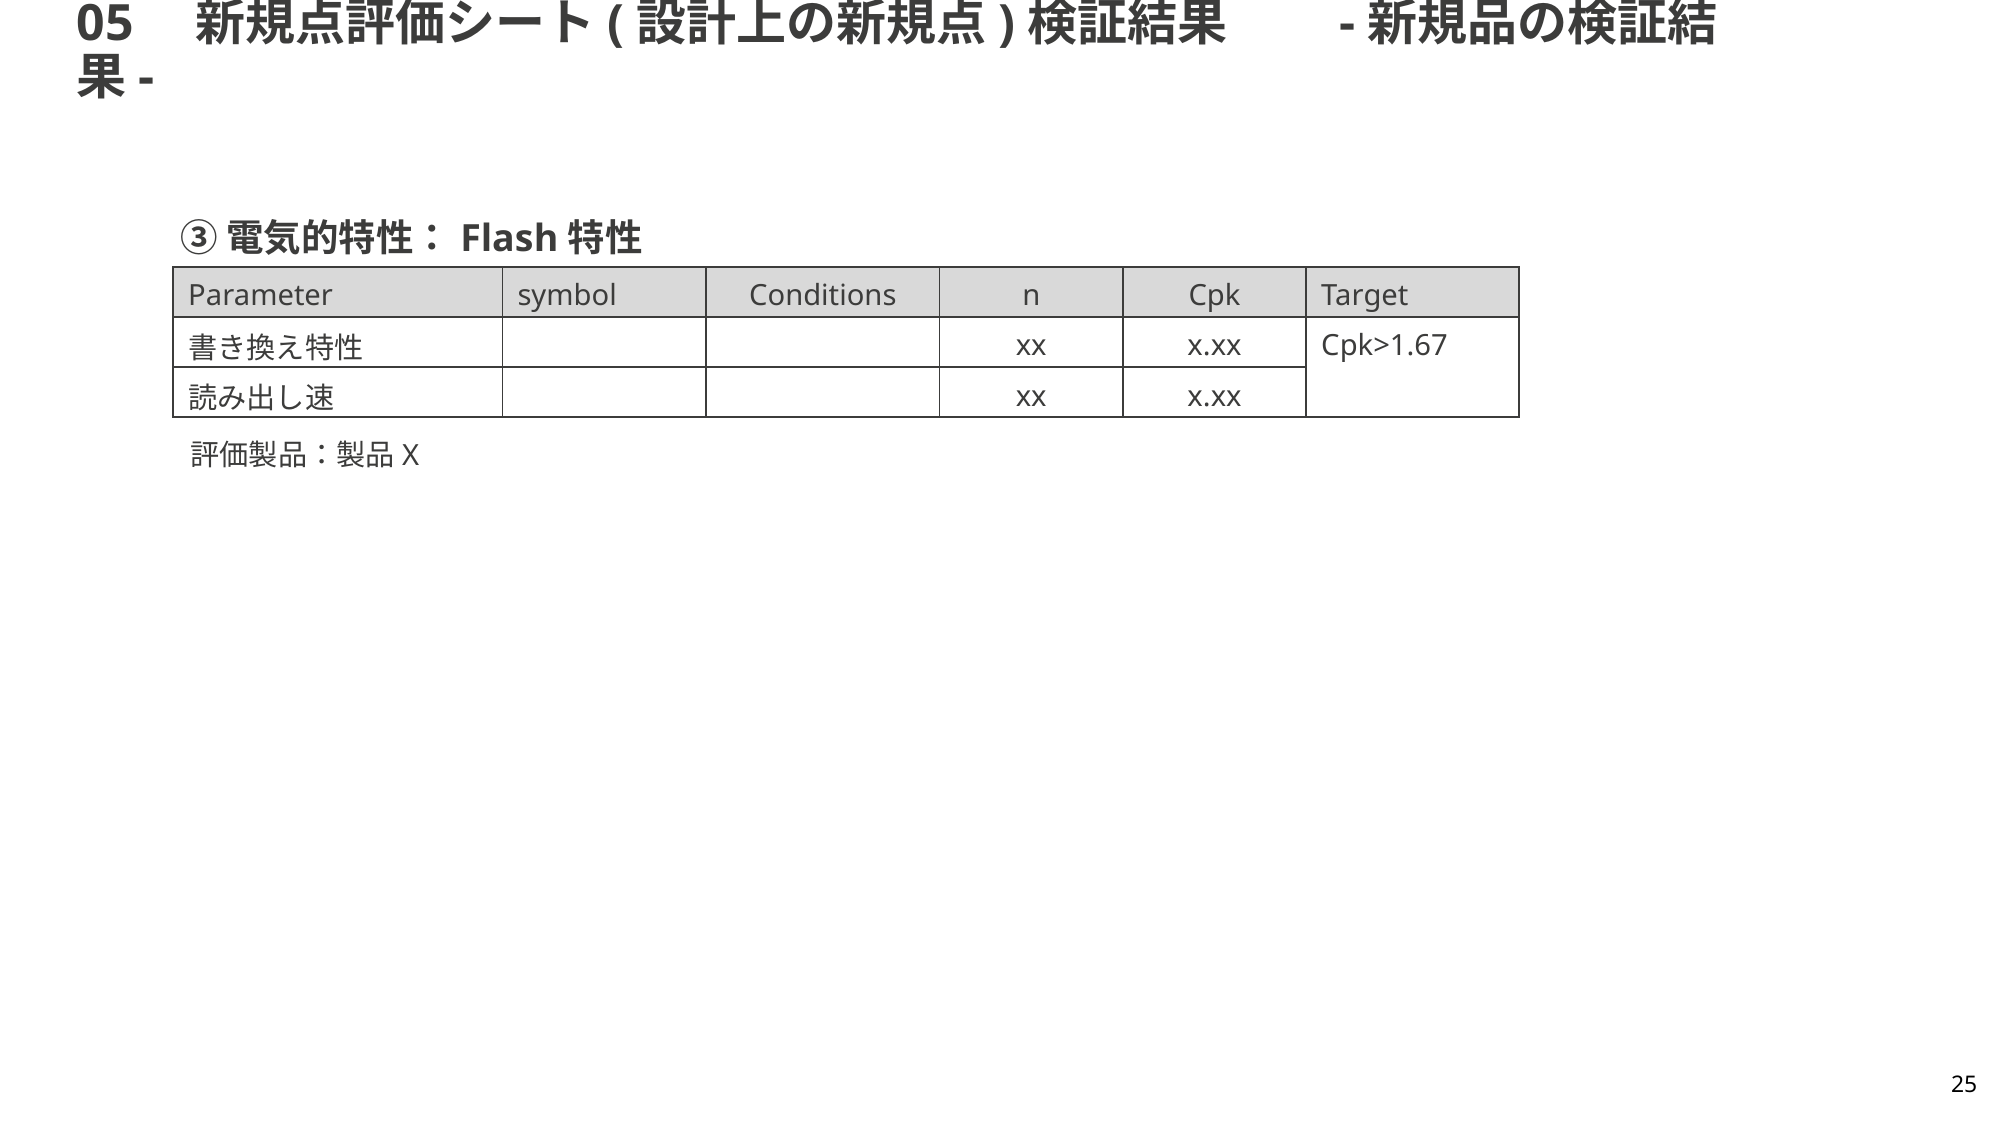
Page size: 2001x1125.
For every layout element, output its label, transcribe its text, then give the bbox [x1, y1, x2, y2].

table_cell xx [940, 368, 1122, 416]
table_cell 読み出し速 [174, 368, 502, 416]
table_cell [707, 318, 939, 366]
table_cell Cpk>1.67 [1307, 318, 1518, 416]
title 05 新規点評価シート(設計上の新規点)検証結果 -新規品の検証結果- [0, 0, 1877, 123]
table_header n [940, 268, 1122, 316]
table_header Parameter [174, 268, 502, 316]
table_header Cpk [1124, 268, 1305, 316]
table_cell 書き換え特性 [174, 318, 502, 366]
table_cell [503, 368, 705, 416]
table_cell [503, 318, 705, 366]
table_header Target [1307, 268, 1518, 316]
table_header Conditions [707, 268, 939, 316]
table_cell xx [940, 318, 1122, 366]
table_cell x.xx [1124, 318, 1305, 366]
table_cell x.xx [1124, 368, 1305, 416]
table_cell [707, 368, 939, 416]
text_box ③電気的特性：Flash特性 [165, 206, 658, 267]
text_box 評価製品：製品X [175, 429, 956, 479]
table_header symbol [503, 268, 705, 316]
